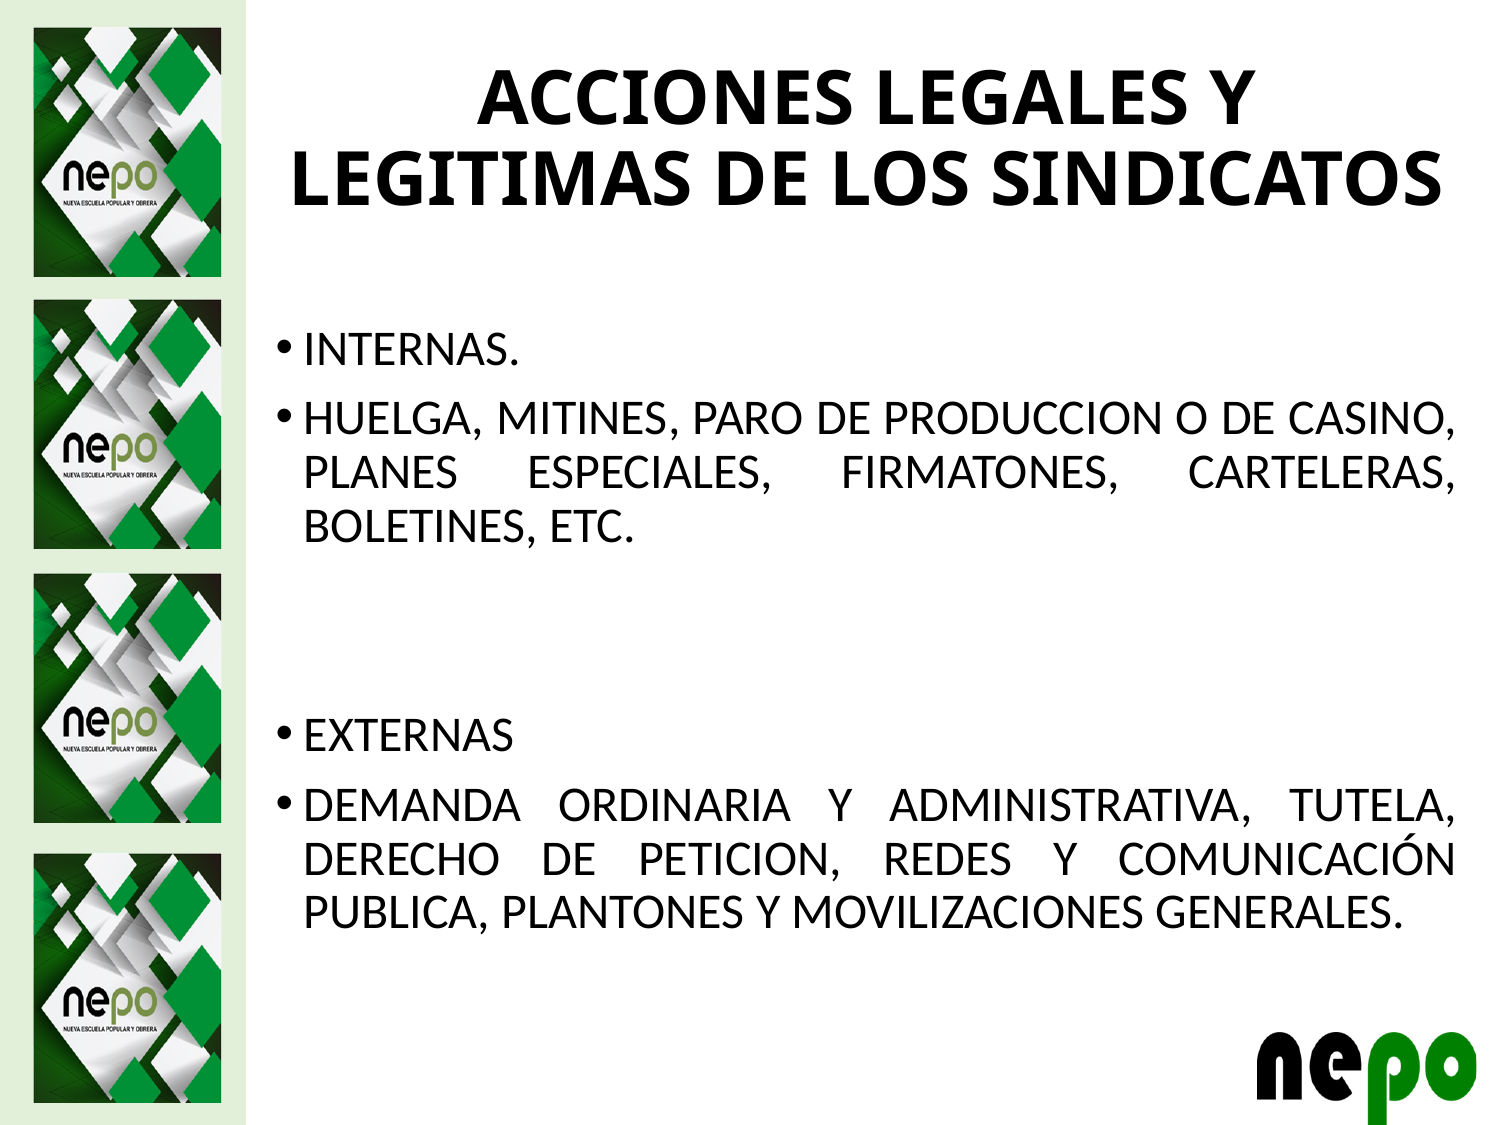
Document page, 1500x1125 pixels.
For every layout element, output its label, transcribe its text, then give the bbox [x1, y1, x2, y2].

picture [0, 0, 246, 1125]
picture [1257, 1032, 1477, 1125]
title ACCIONES LEGALES Y LEGITIMAS DE LOS SINDICATOS [260, 52, 1473, 271]
list INTERNAS. HUELGA, MITINES, PARO DE PRODUCCION O DE CASINO, PLANES ESPECIALES, FIRMATONES, CARTELERAS, BOLETINES, ETC. EXTERNAS DEMANDA ORDINARIA Y ADMINISTRATIVA, TUTELA, DERECHO DE PETICION, REDES Y COMUNICACIÓN PUBLICA, PLANTONES Y MOVILIZACIONES GENERALES. [260, 314, 1473, 1014]
